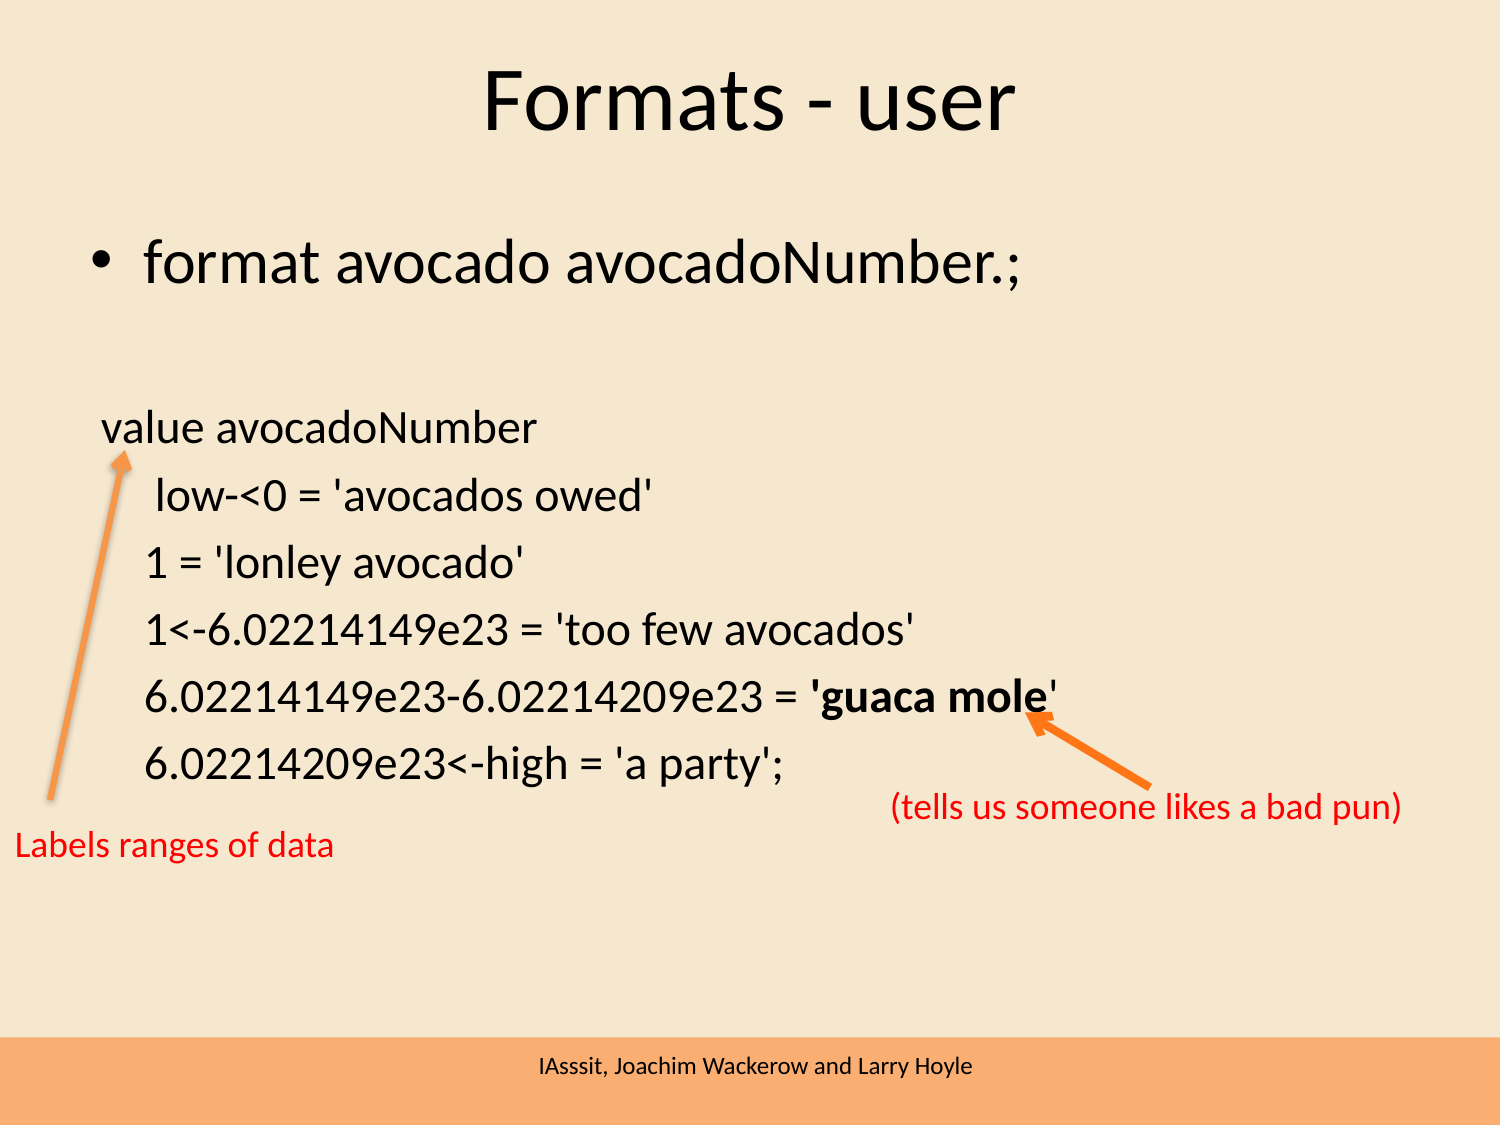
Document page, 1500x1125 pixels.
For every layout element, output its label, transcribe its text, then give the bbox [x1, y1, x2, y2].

footer IAsssit, Joachim Wackerow and Larry Hoyle [399, 1042, 1113, 1103]
text_box (tells us someone likes a bad pun) [874, 774, 1463, 835]
title Formats - user [75, 0, 1425, 188]
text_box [1024, 712, 1151, 788]
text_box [0, 449, 713, 874]
list format avocado avocadoNumber.; value avocadoNumber low-<0 = 'avocados owed' 1 = 'lonley avocado' 1<-6.02214149e23 = 'too few avocados' 6.02214149e23-6.02214209e23 = 'guaca mole' 6.02214209e23<-high = 'a party'; [75, 212, 1425, 800]
